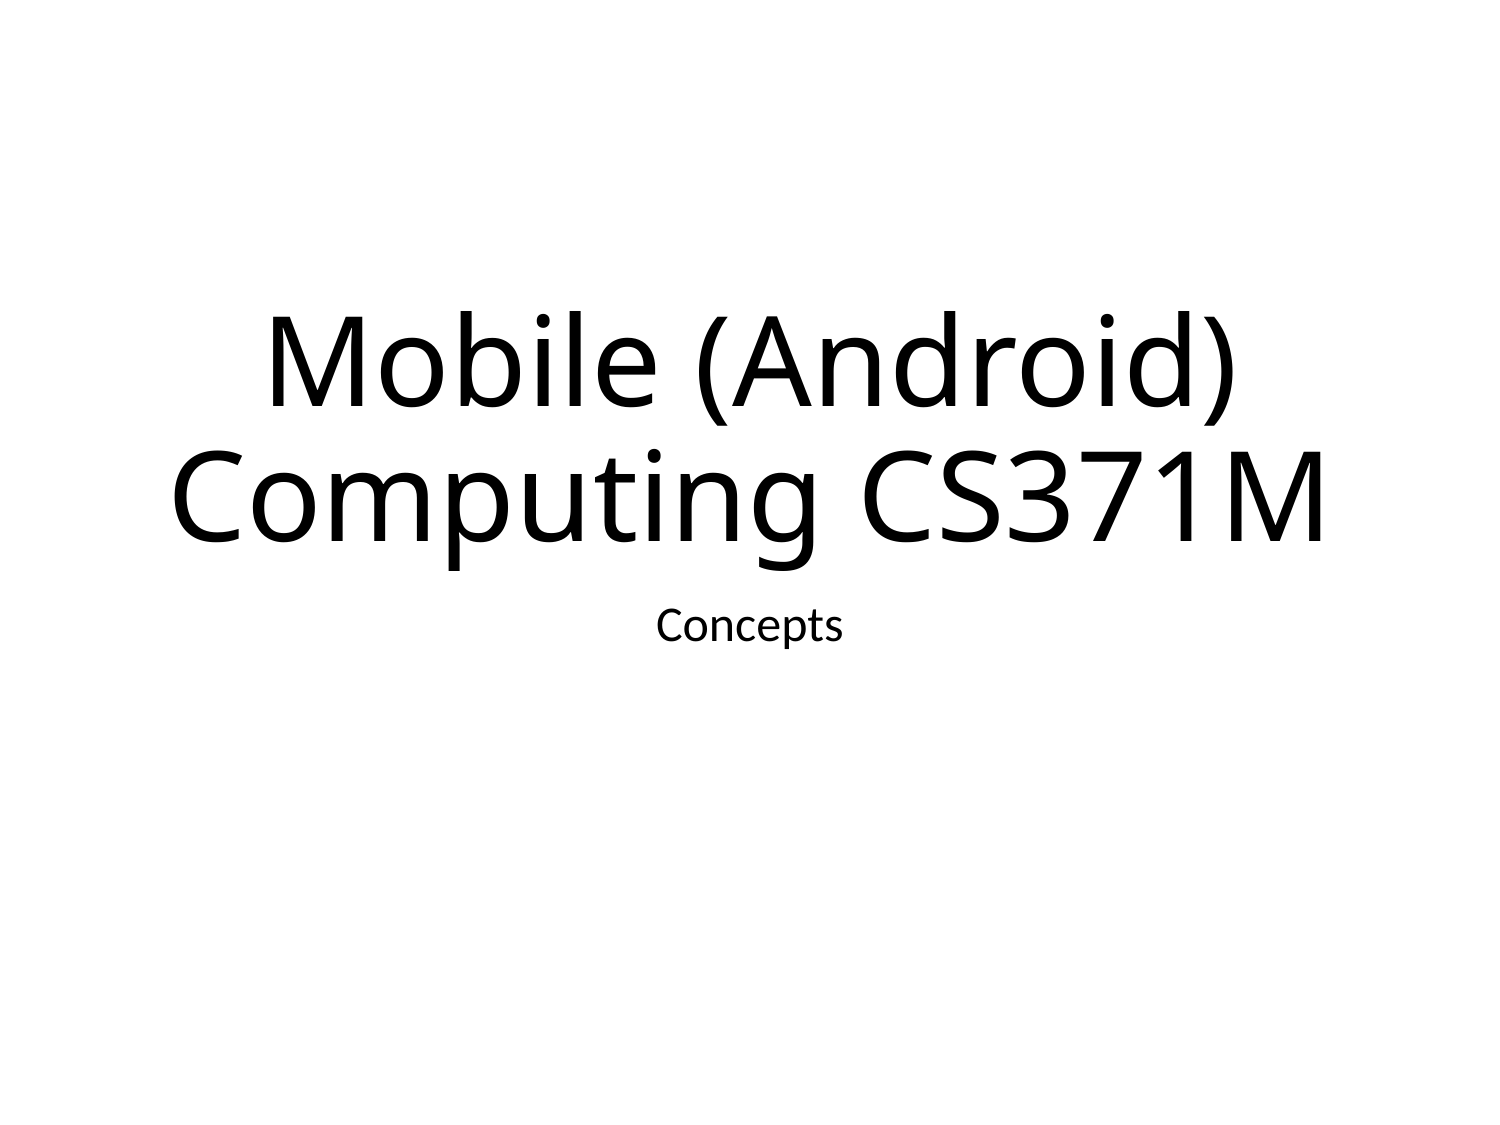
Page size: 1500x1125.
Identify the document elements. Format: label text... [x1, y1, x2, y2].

subtitle Concepts [187, 590, 1313, 863]
title Mobile (Android) Computing CS371M [112, 184, 1388, 576]
